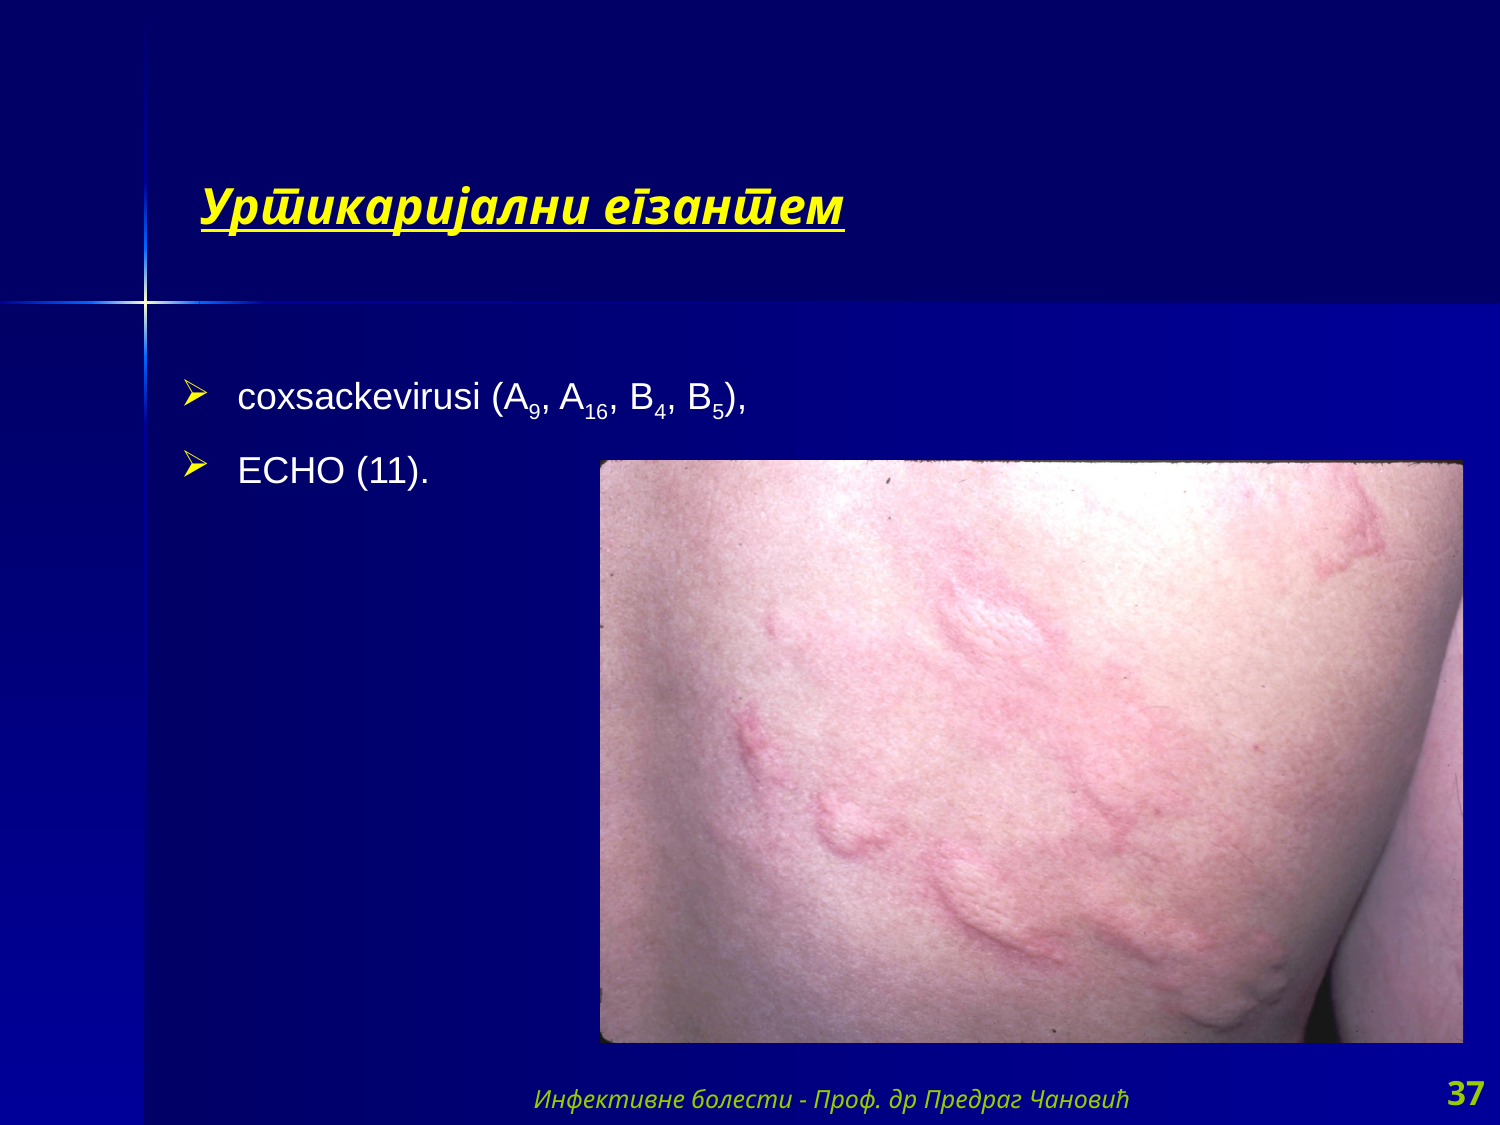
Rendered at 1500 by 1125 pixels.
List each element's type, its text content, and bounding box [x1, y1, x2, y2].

picture [599, 460, 1464, 1044]
text_box Уртикаријални егзантем [185, 167, 860, 243]
slide_number 37 [1345, 1049, 1500, 1125]
text_box coxsackevirusi (A9, A16, B4, B5), ECHO (11). [166, 339, 791, 499]
footer Инфективне болести - Проф. др Предраг Чановић [430, 1049, 1235, 1125]
